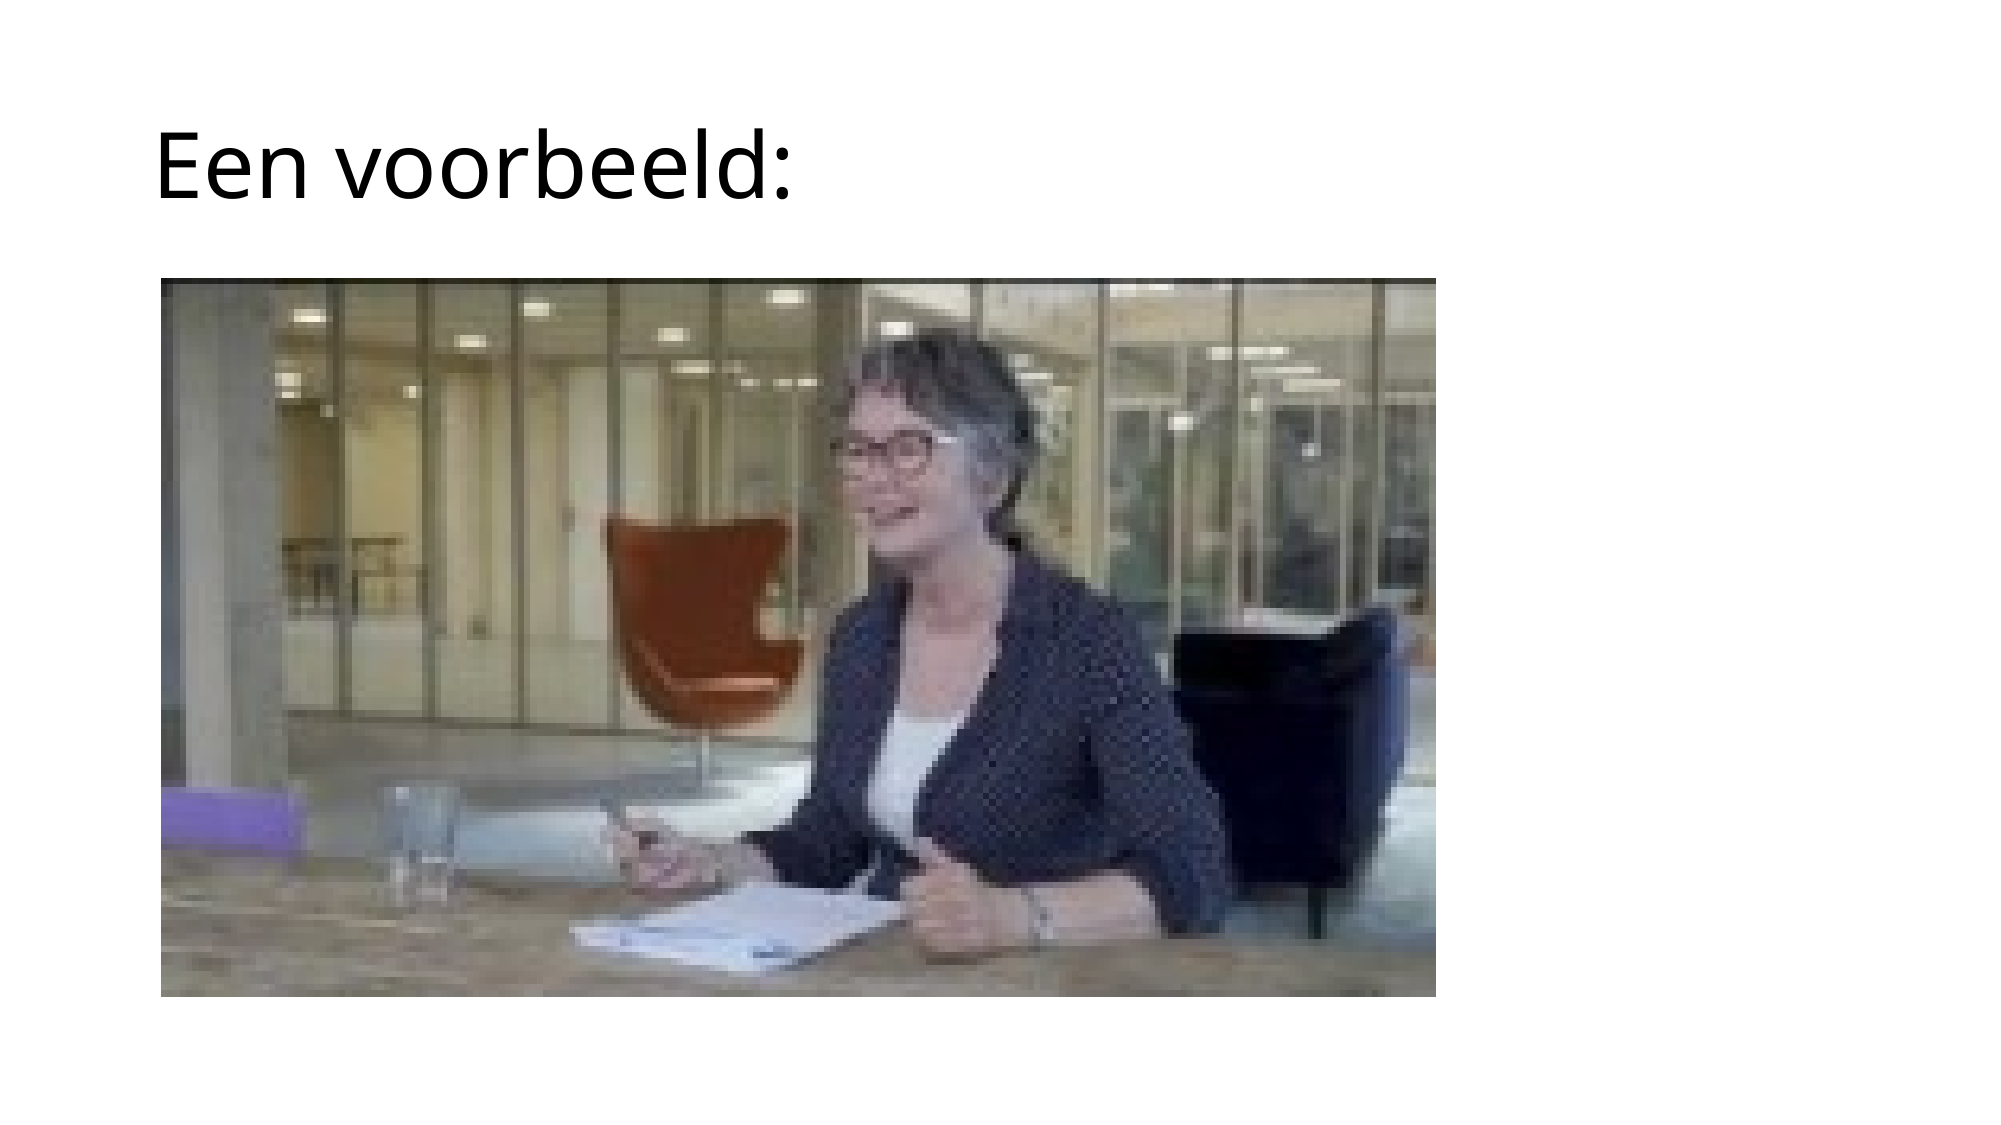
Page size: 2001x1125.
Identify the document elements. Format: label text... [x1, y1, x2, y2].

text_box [160, 277, 1436, 998]
title Een voorbeeld: [137, 59, 1863, 278]
